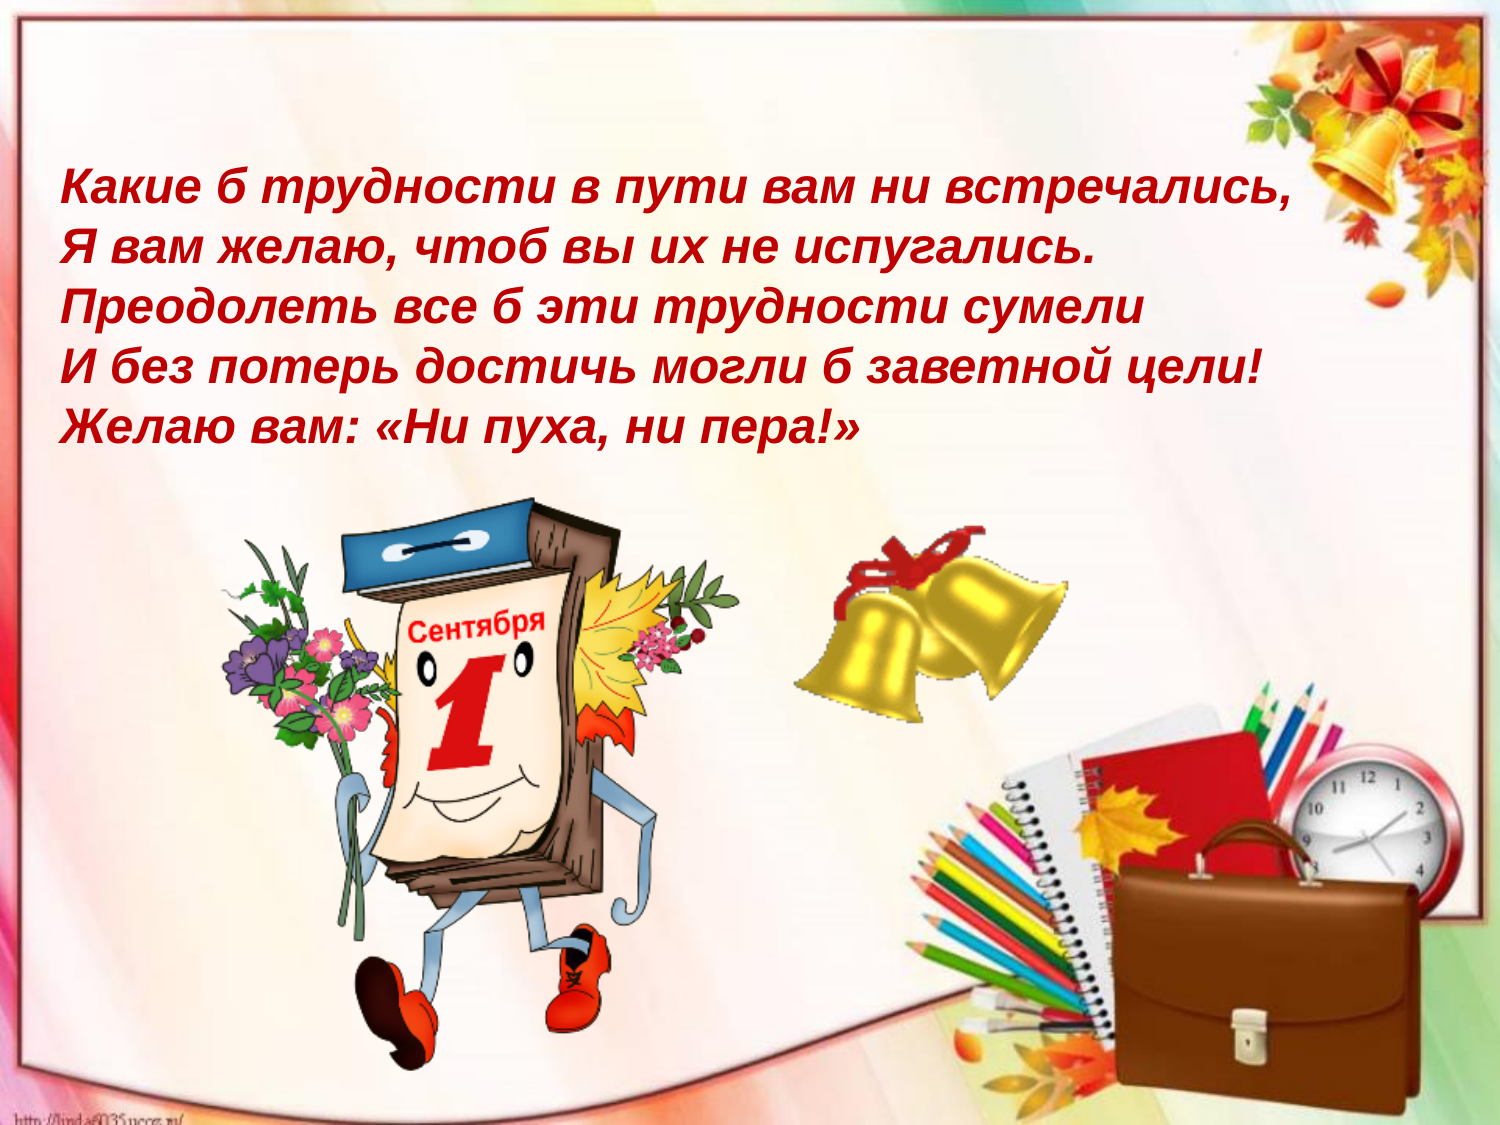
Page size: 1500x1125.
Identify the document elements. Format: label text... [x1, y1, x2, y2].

picture [0, 0, 1500, 1125]
text_box Какие б трудности в пути вам ни встречались, Я вам желаю, чтоб вы их не испугались. Преодолеть все б эти трудности сумели И без потерь достичь могли б заветной цели! Желаю вам: «Ни пуха, ни пера!» [45, 145, 1349, 461]
